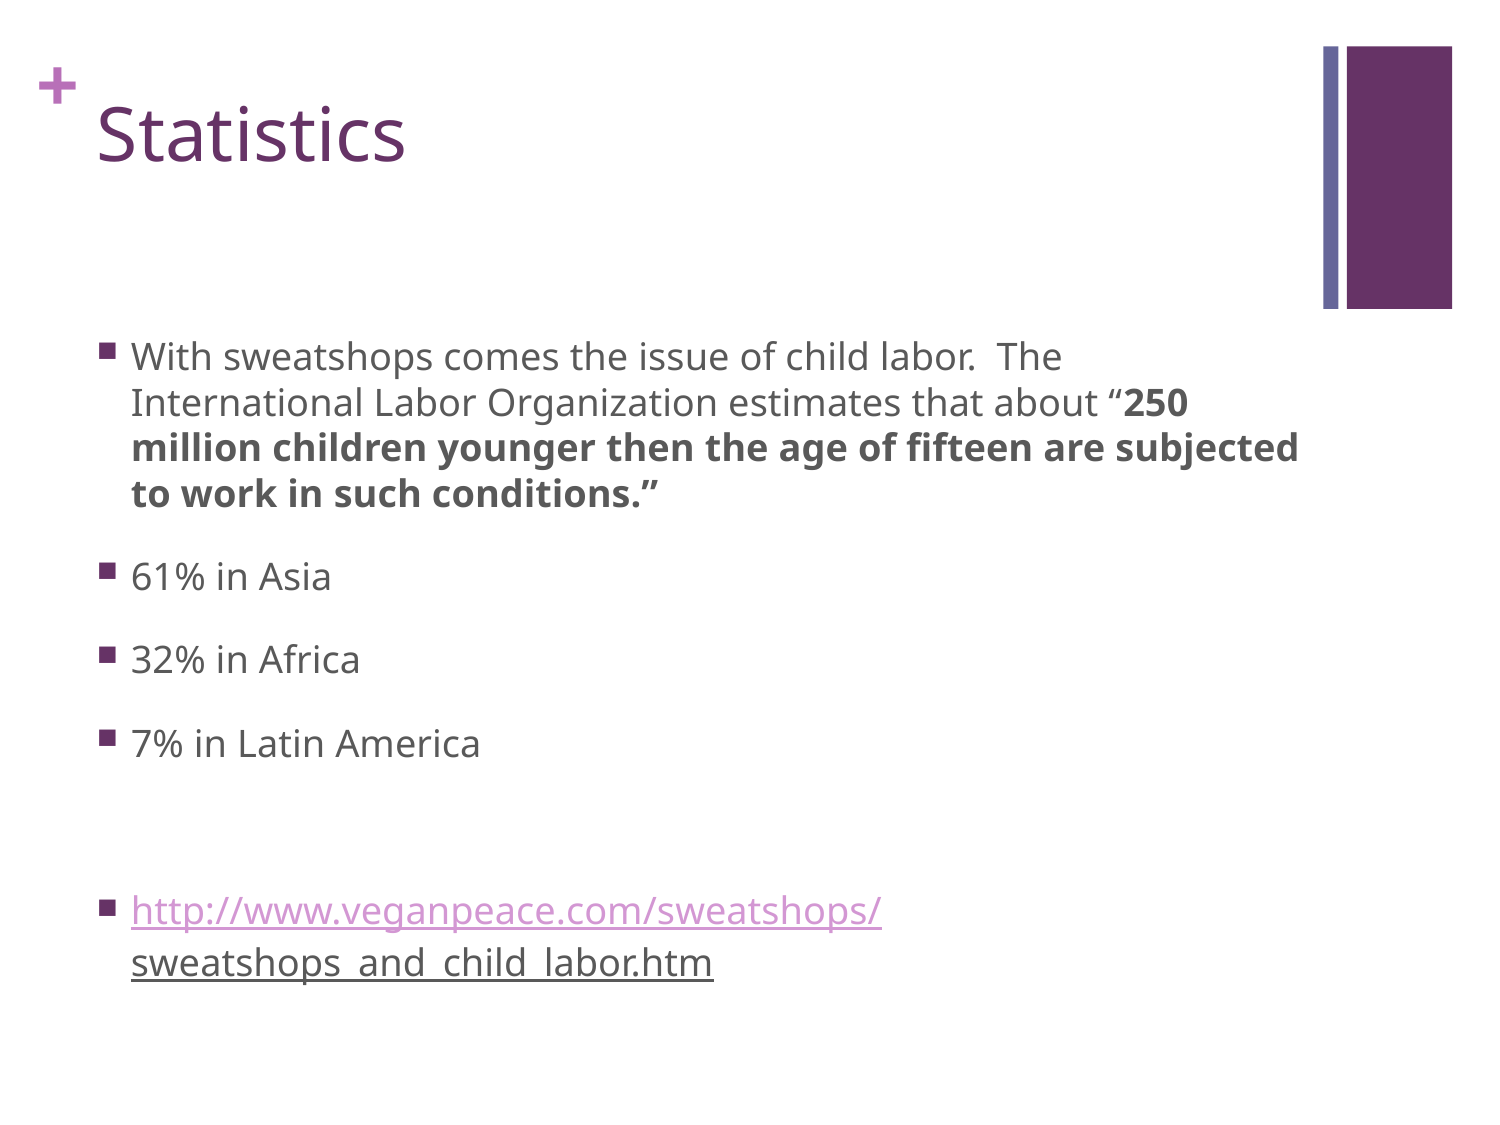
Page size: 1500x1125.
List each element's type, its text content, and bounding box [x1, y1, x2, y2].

title Statistics [81, 79, 1322, 263]
list With sweatshops comes the issue of child labor. The International Labor Organization estimates that about “250 million children younger then the age of fifteen are subjected to work in such conditions.” 61% in Asia 32% in Africa 7% in Latin America http://www.veganpeace.com/sweatshops/sweatshops_and_child_labor.htm [81, 324, 1322, 1005]
